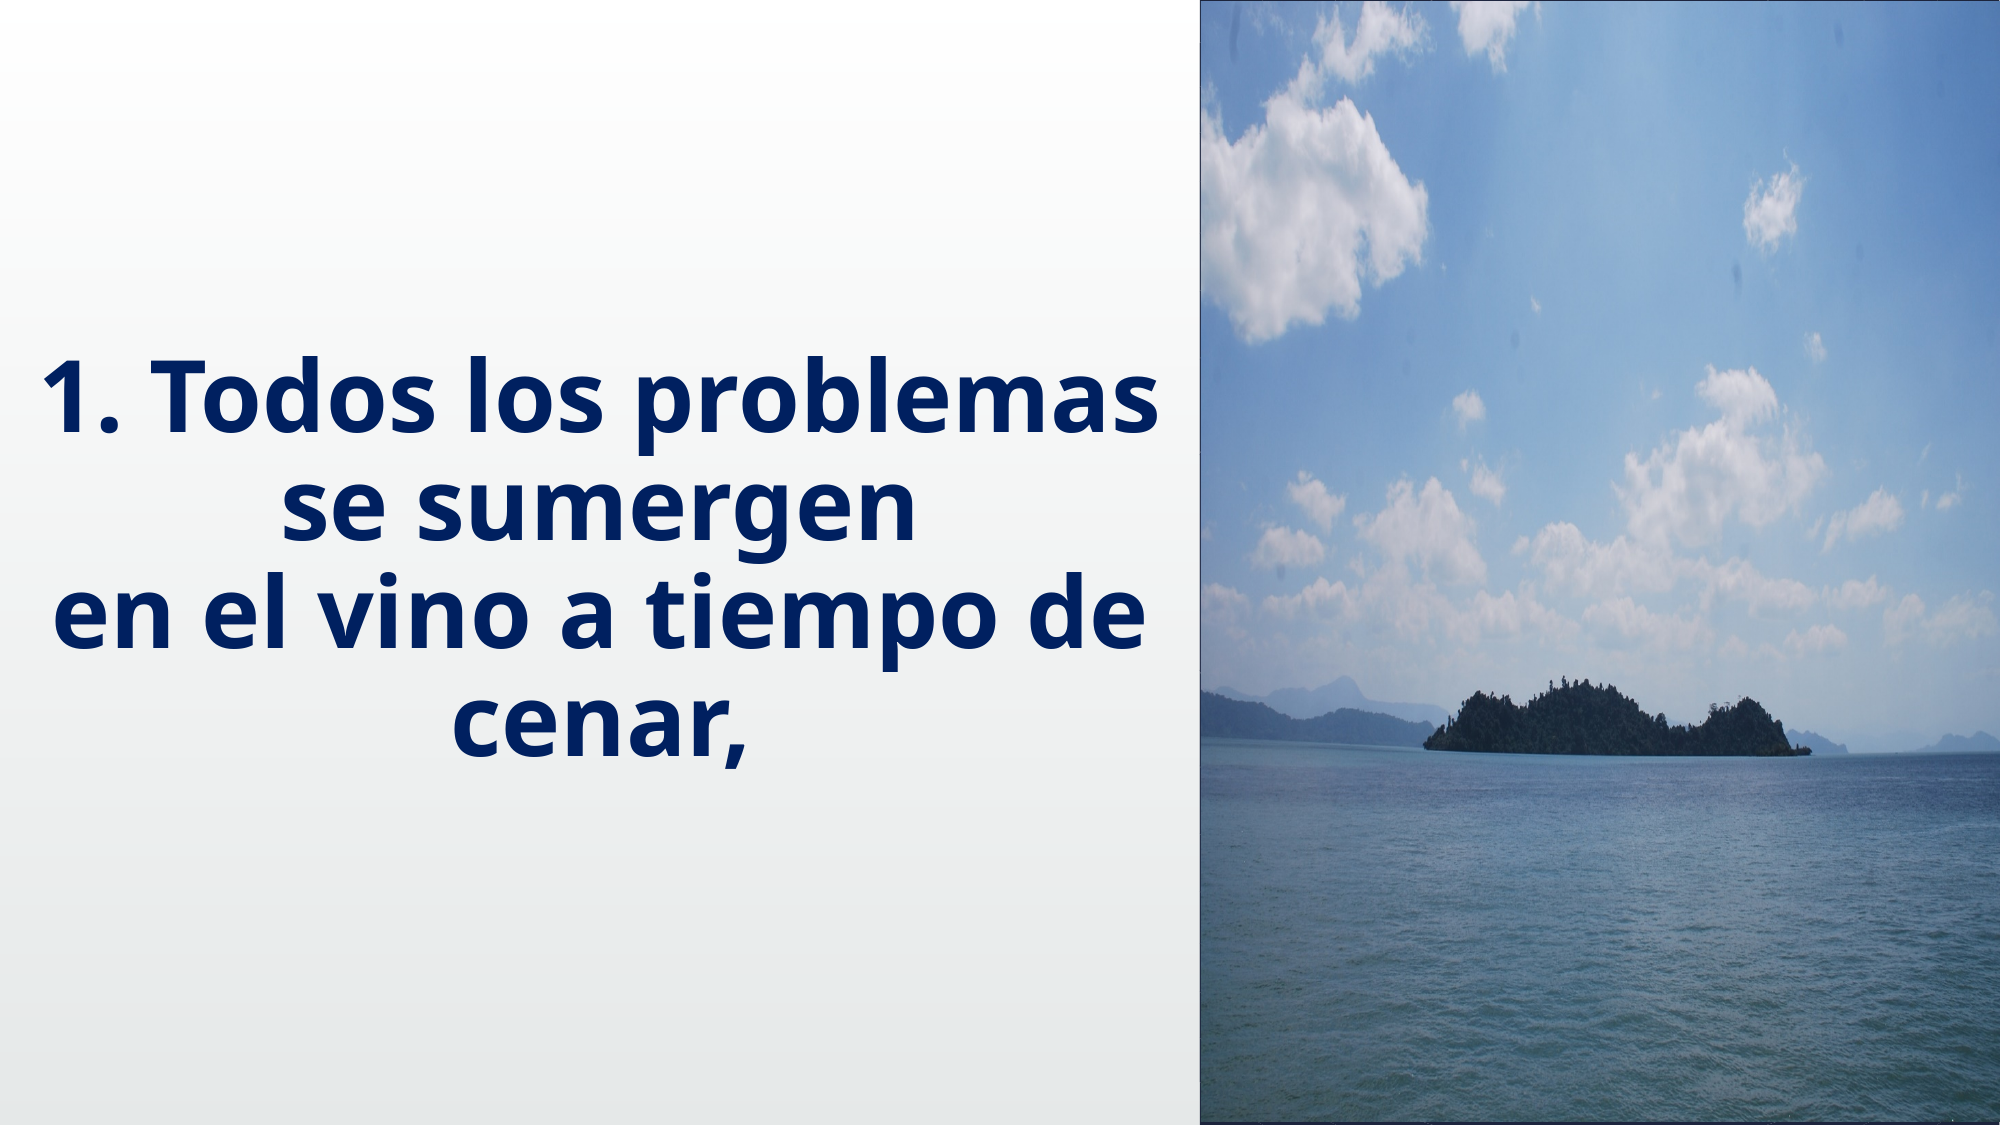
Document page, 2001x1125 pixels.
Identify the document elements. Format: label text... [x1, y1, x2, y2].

title 1. Todos los problemas se sumergen en el vino a tiempo de cenar, [0, 0, 1201, 1125]
picture [1200, 1, 2000, 1125]
